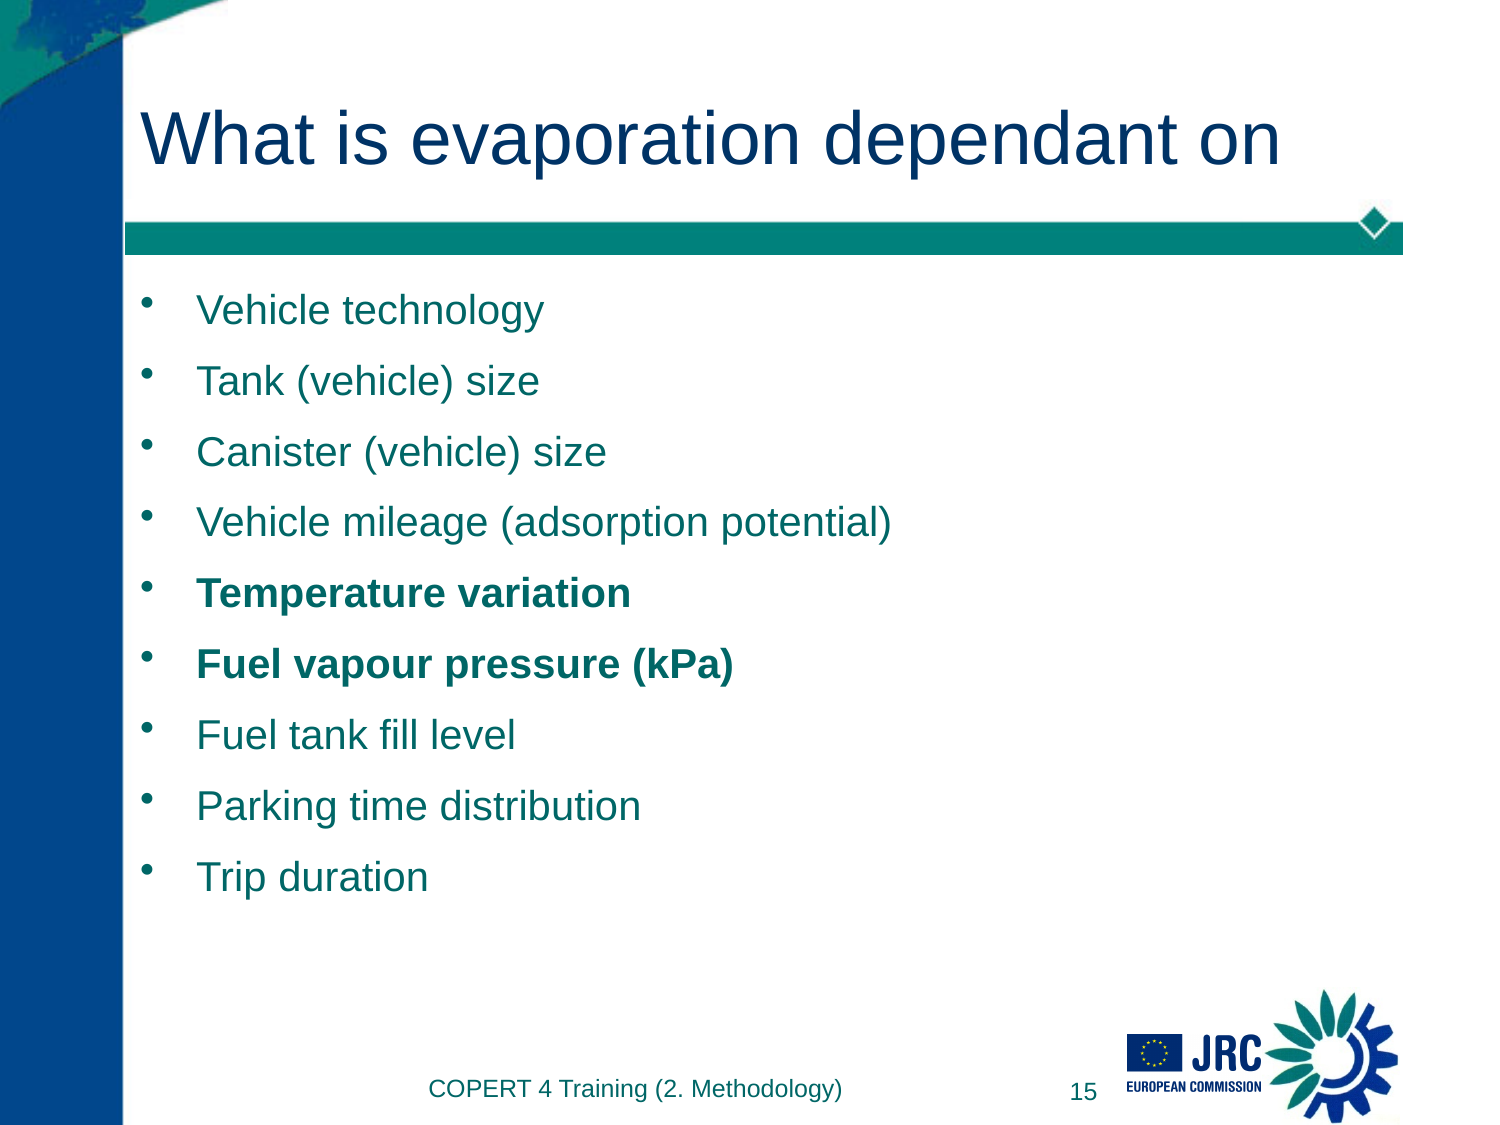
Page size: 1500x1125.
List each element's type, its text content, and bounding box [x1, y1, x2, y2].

title What is evaporation dependant on [124, 33, 1401, 188]
picture [1262, 987, 1400, 1125]
footer COPERT 4 Training (2. Methodology) [324, 1062, 948, 1110]
slide_number 15 [987, 1062, 1113, 1113]
picture [1127, 1034, 1261, 1092]
list Vehicle technology Tank (vehicle) size Canister (vehicle) size Vehicle mileage (adsorption potential) Temperature variation Fuel vapour pressure (kPa) Fuel tank fill level Parking time distribution Trip duration [124, 274, 966, 963]
picture [0, 0, 1403, 1125]
